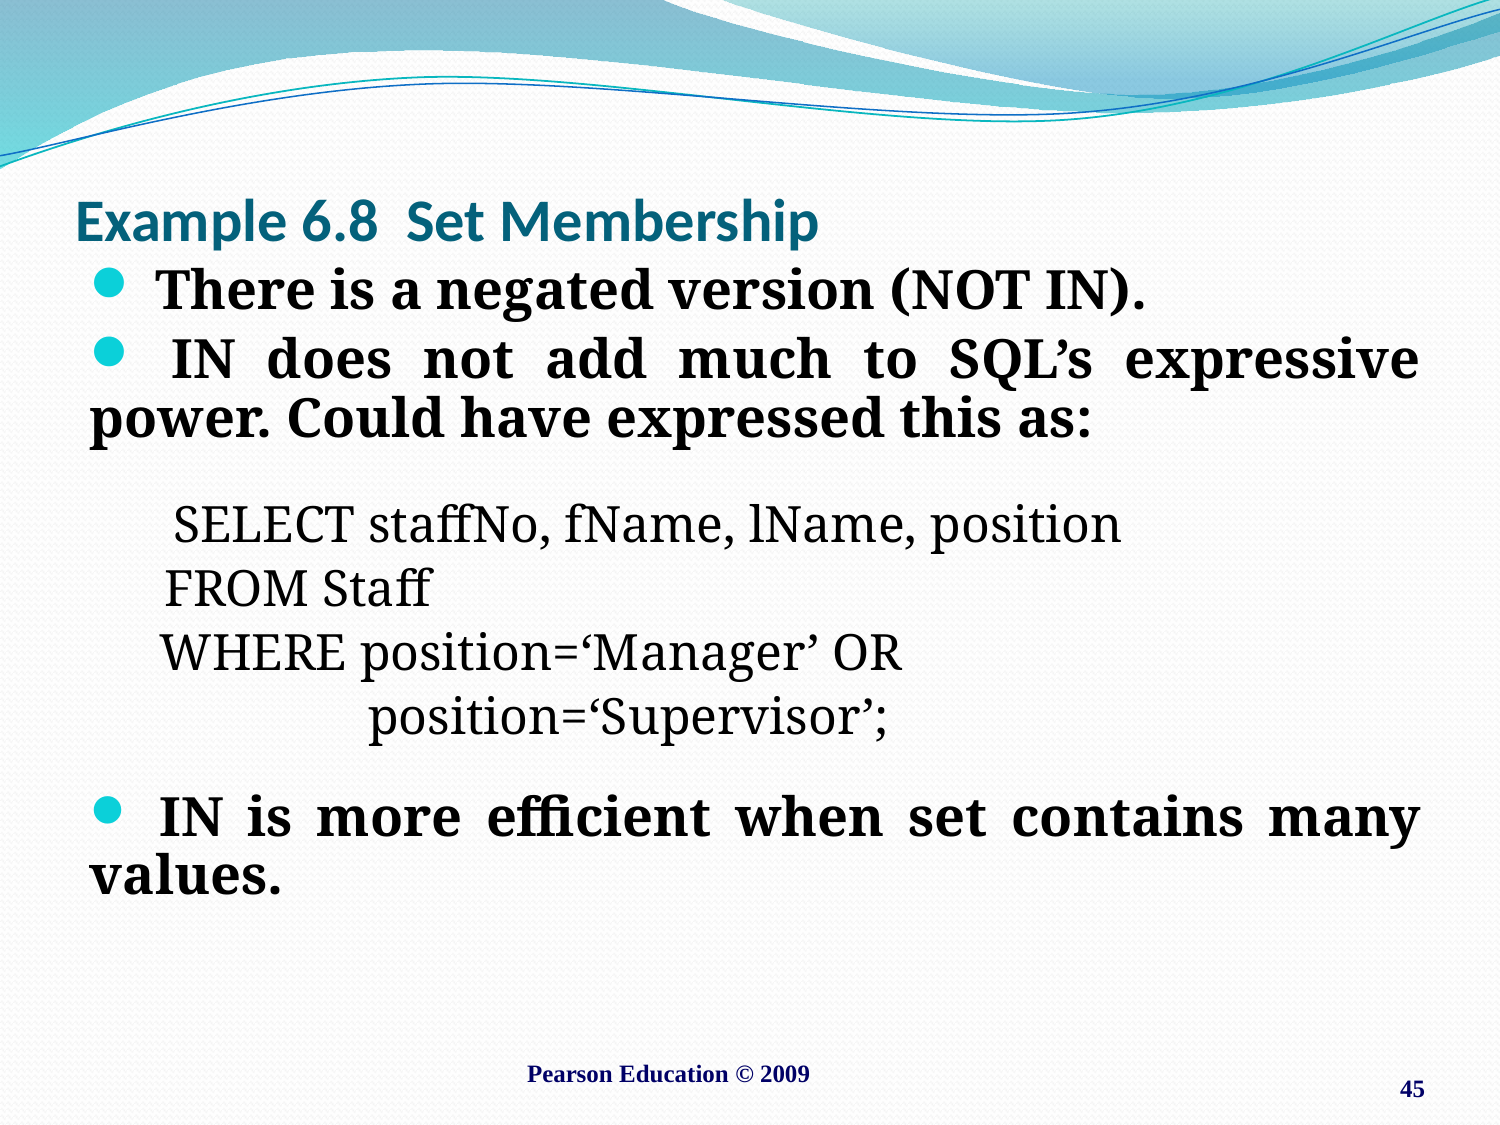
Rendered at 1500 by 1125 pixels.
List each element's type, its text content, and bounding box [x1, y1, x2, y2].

title Example 6.8 Set Membership [75, 66, 1425, 254]
list There is a negated version (NOT IN). IN does not add much to SQL’s expressive power. Could have expressed this as: SELECT staffNo, fName, lName, position FROM Staff WHERE position=‘Manager’ OR position=‘Supervisor’; IN is more efficient when set contains many values. [75, 255, 1438, 931]
text_box Pearson Education © 2009 [512, 1050, 1038, 1095]
slide_number 45 [1299, 1042, 1425, 1103]
